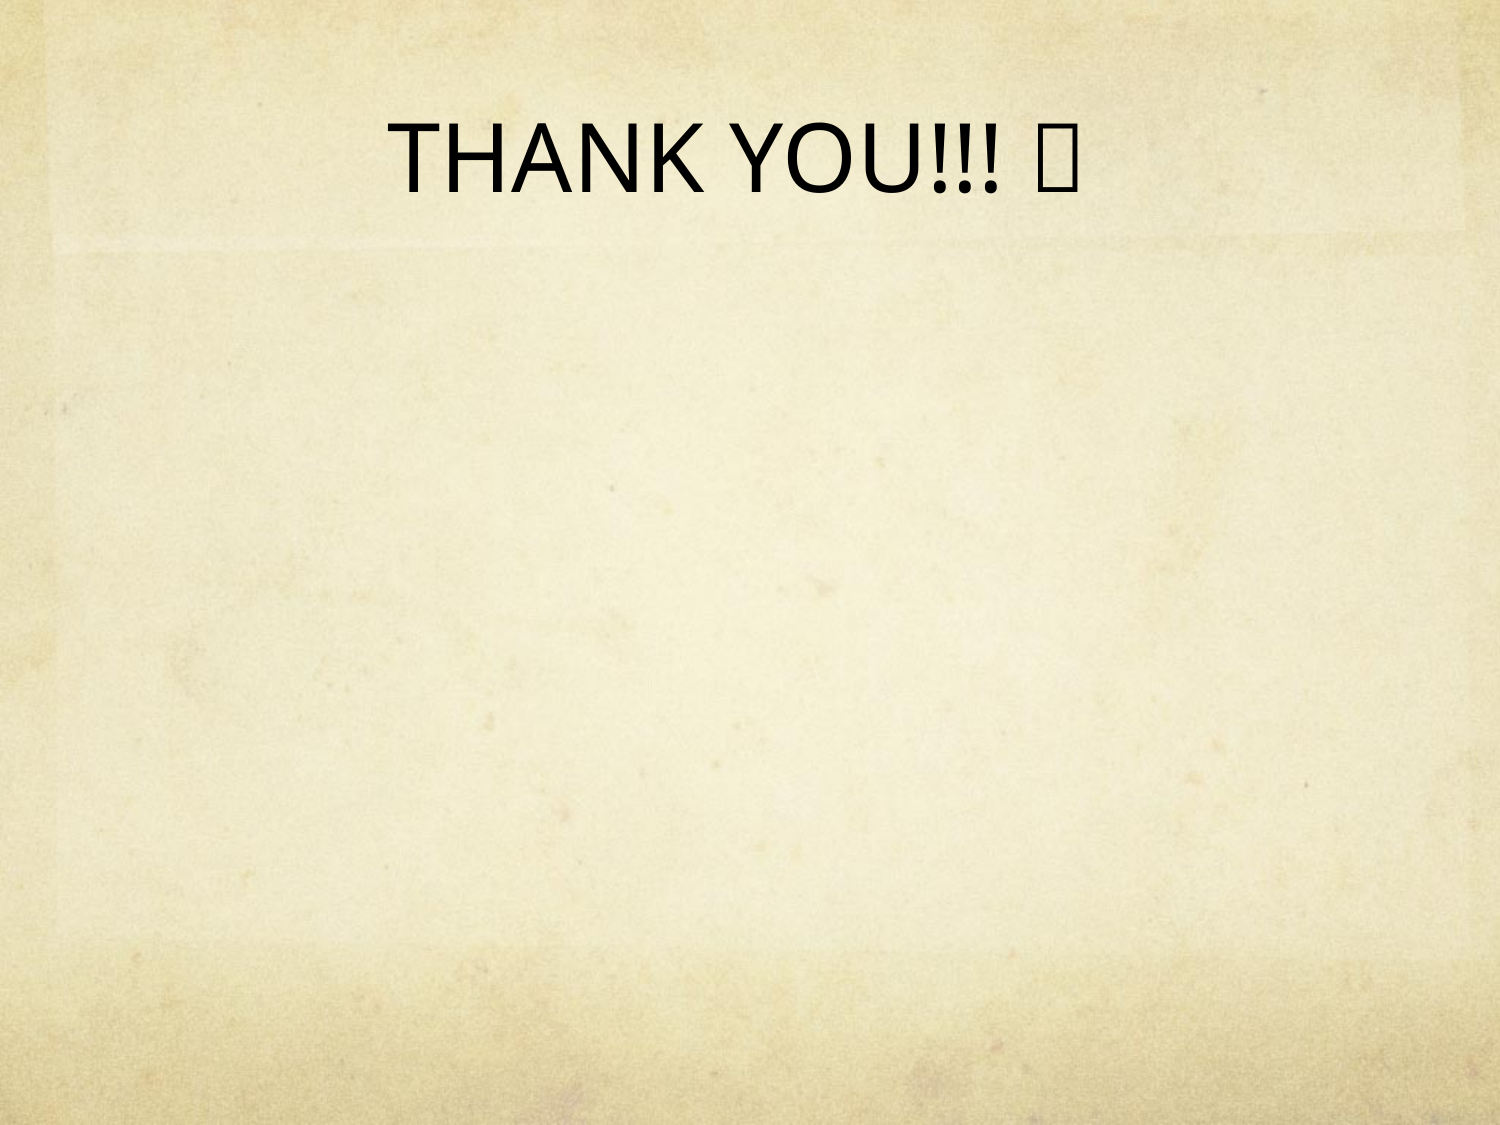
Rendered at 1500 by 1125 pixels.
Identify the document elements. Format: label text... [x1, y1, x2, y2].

picture [0, 0, 1500, 1125]
title THANK YOU!!!  [150, 82, 1350, 225]
